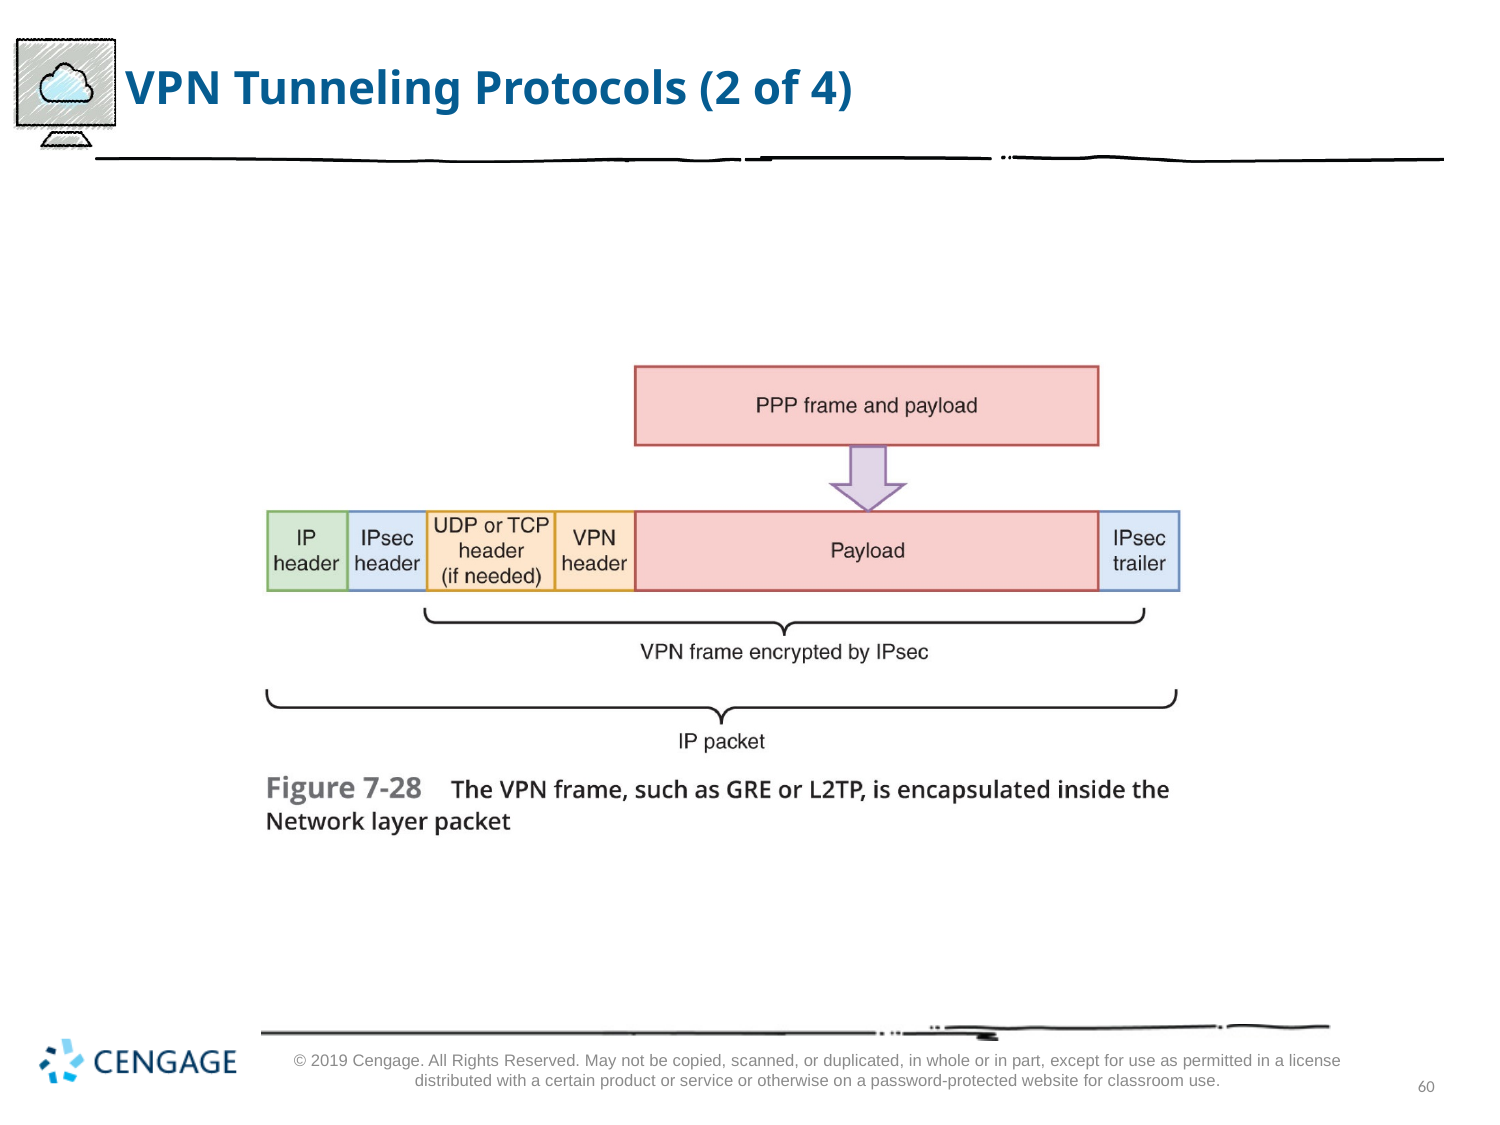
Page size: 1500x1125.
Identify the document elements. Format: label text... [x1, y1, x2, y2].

picture [13, 36, 117, 151]
title V P N Tunneling Protocols (2 of 4) [125, 66, 1442, 116]
picture [19, 1025, 249, 1096]
picture [261, 362, 1183, 838]
picture [95, 155, 1444, 163]
picture [261, 1024, 1331, 1041]
footer © 2019 Cengage. All Rights Reserved. May not be copied, scanned, or duplicated, in whole or in part, except for use as permitted in a license distributed with a certain product or service or otherwise on a password-protected website for classroom use. [262, 1050, 1375, 1091]
